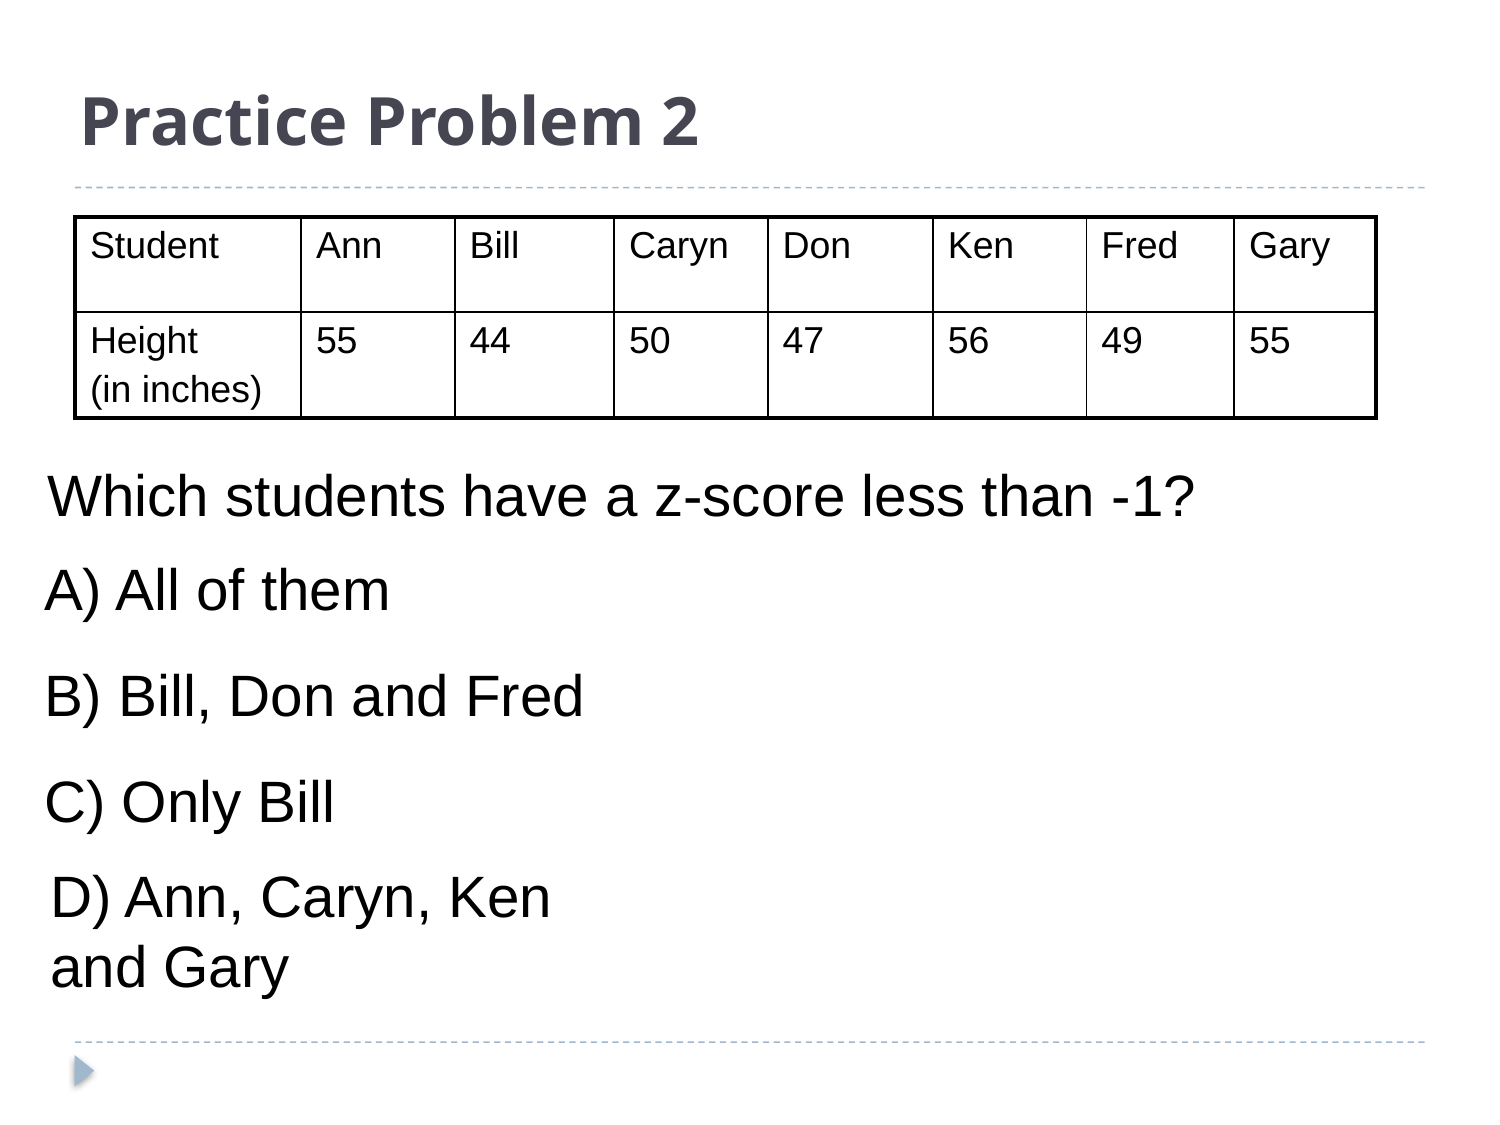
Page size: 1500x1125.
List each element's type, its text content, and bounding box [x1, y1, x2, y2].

table_header Ken [934, 219, 1086, 311]
table_header Gary [1235, 219, 1374, 311]
text_box D) Ann, Caryn, Ken and Gary [35, 851, 614, 1007]
title Practice Problem 2 [64, 45, 1300, 167]
text_box A) All of them [29, 544, 443, 630]
table_cell 47 [769, 313, 932, 416]
table_header Student [77, 219, 300, 311]
table_header Bill [456, 219, 613, 311]
table_header Don [769, 219, 932, 311]
table_cell 44 [456, 313, 613, 416]
table_header Caryn [615, 219, 767, 311]
table_cell 56 [934, 313, 1086, 416]
text_box B) Bill, Don and Fred [29, 651, 683, 736]
table_cell 49 [1087, 313, 1233, 416]
table_cell 55 [1235, 313, 1374, 416]
table_cell 55 [302, 313, 454, 416]
table_header Ann [302, 219, 454, 311]
table_cell 50 [615, 313, 767, 416]
text_box Which students have a z-score less than -1? [0, 450, 1473, 535]
table_header Fred [1087, 219, 1233, 311]
table_cell Height (in inches) [77, 313, 300, 416]
text_box C) Only Bill [29, 757, 537, 842]
